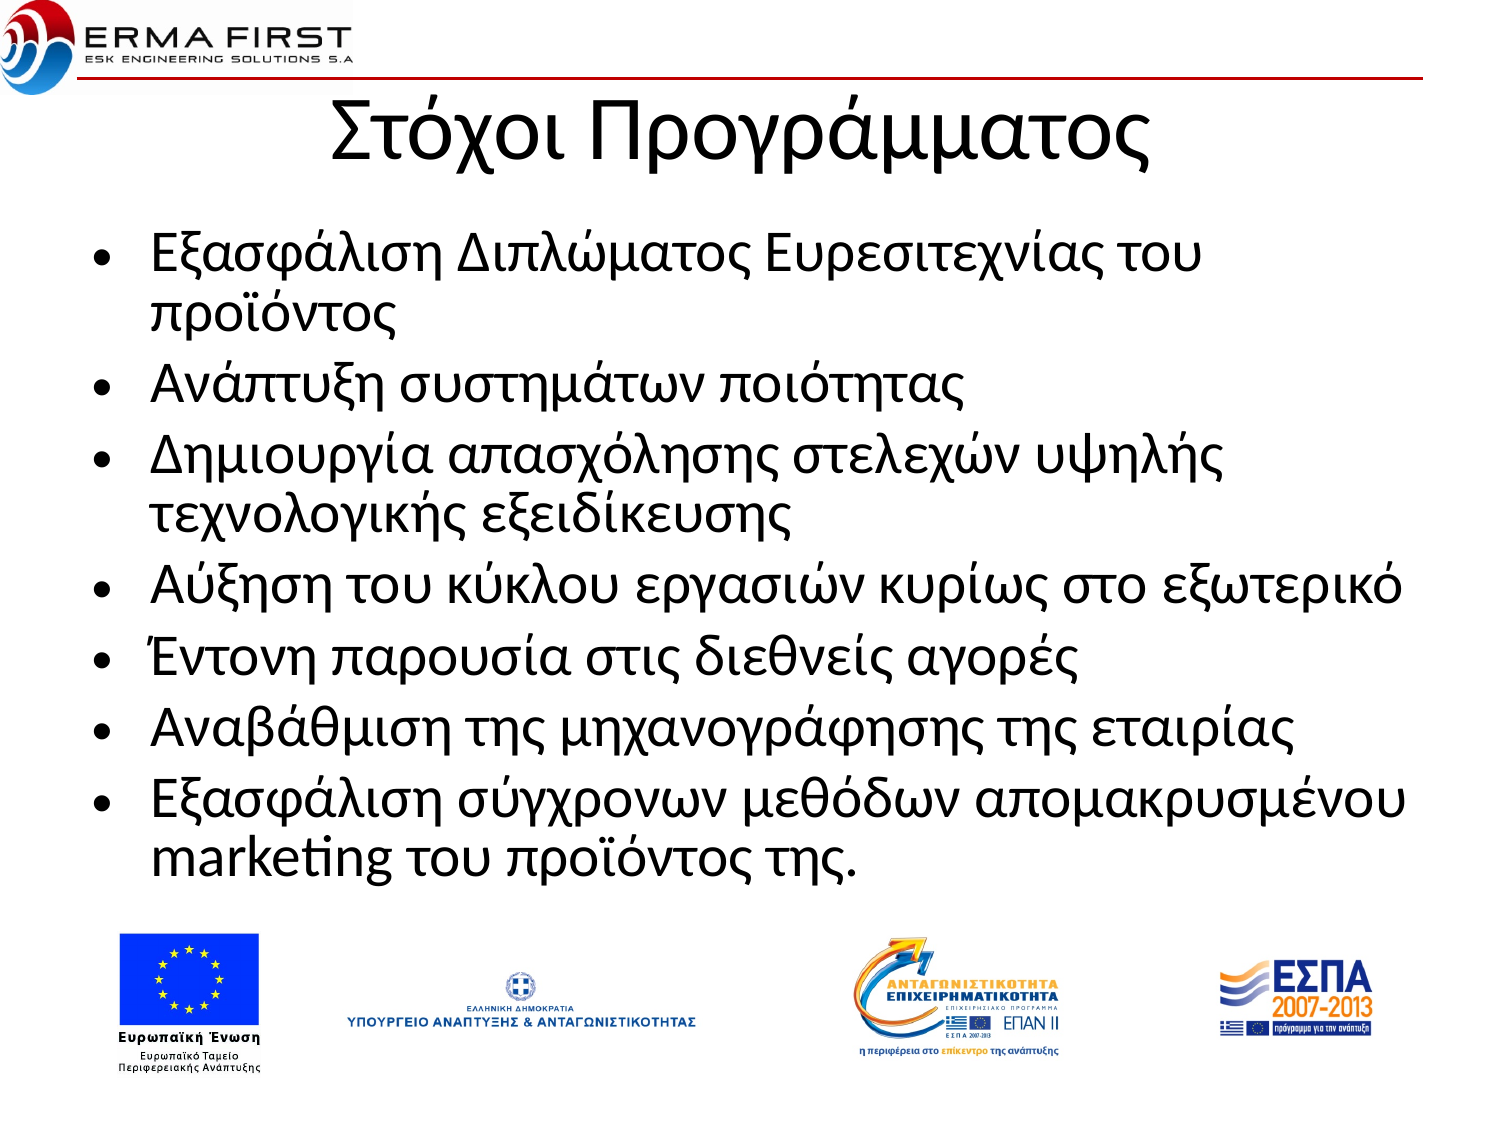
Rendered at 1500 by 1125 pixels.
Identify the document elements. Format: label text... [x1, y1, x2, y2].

list Εξασφάλιση Διπλώματος Ευρεσιτεχνίας του προϊόντος Ανάπτυξη συστημάτων ποιότητας Δημιουργία απασχόλησης στελεχών υψηλής τεχνολογικής εξειδίκευσης Αύξηση του κύκλου εργασιών κυρίως στο εξωτερικό Έντονη παρουσία στις διεθνείς αγορές Αναβάθμιση της μηχανογράφησης της εταιρίας Εξασφάλιση σύγχρονων μεθόδων απομακρυσμένου marketing του προϊόντος της. [76, 219, 1427, 963]
title Στόχοι Προγράμματος [76, 78, 1427, 197]
picture [117, 930, 261, 1078]
picture [340, 958, 703, 1042]
picture [0, 0, 353, 95]
picture [844, 927, 1068, 1061]
picture [1207, 945, 1389, 1064]
